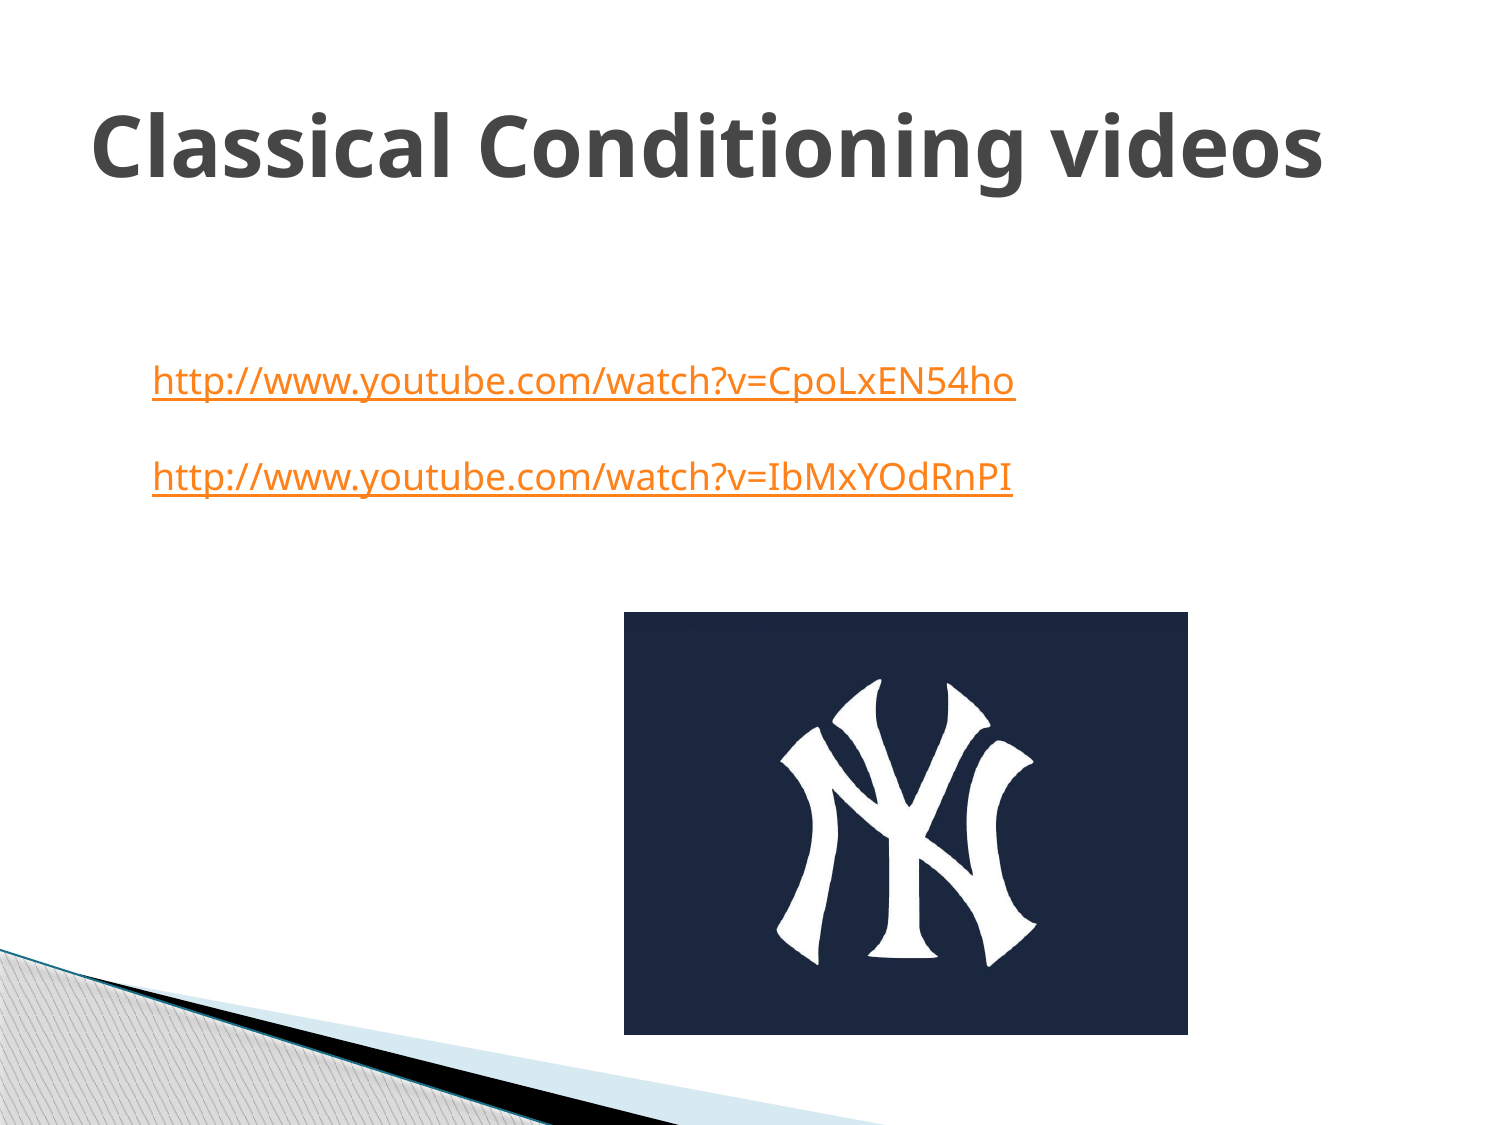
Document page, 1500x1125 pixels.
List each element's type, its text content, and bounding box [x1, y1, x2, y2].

title Classical Conditioning videos [75, 50, 1425, 238]
picture [624, 612, 1189, 1035]
text_box http://www.youtube.com/watch?v=CpoLxEN54ho http://www.youtube.com/watch?v=IbMxYOdRnPI [137, 349, 1100, 602]
